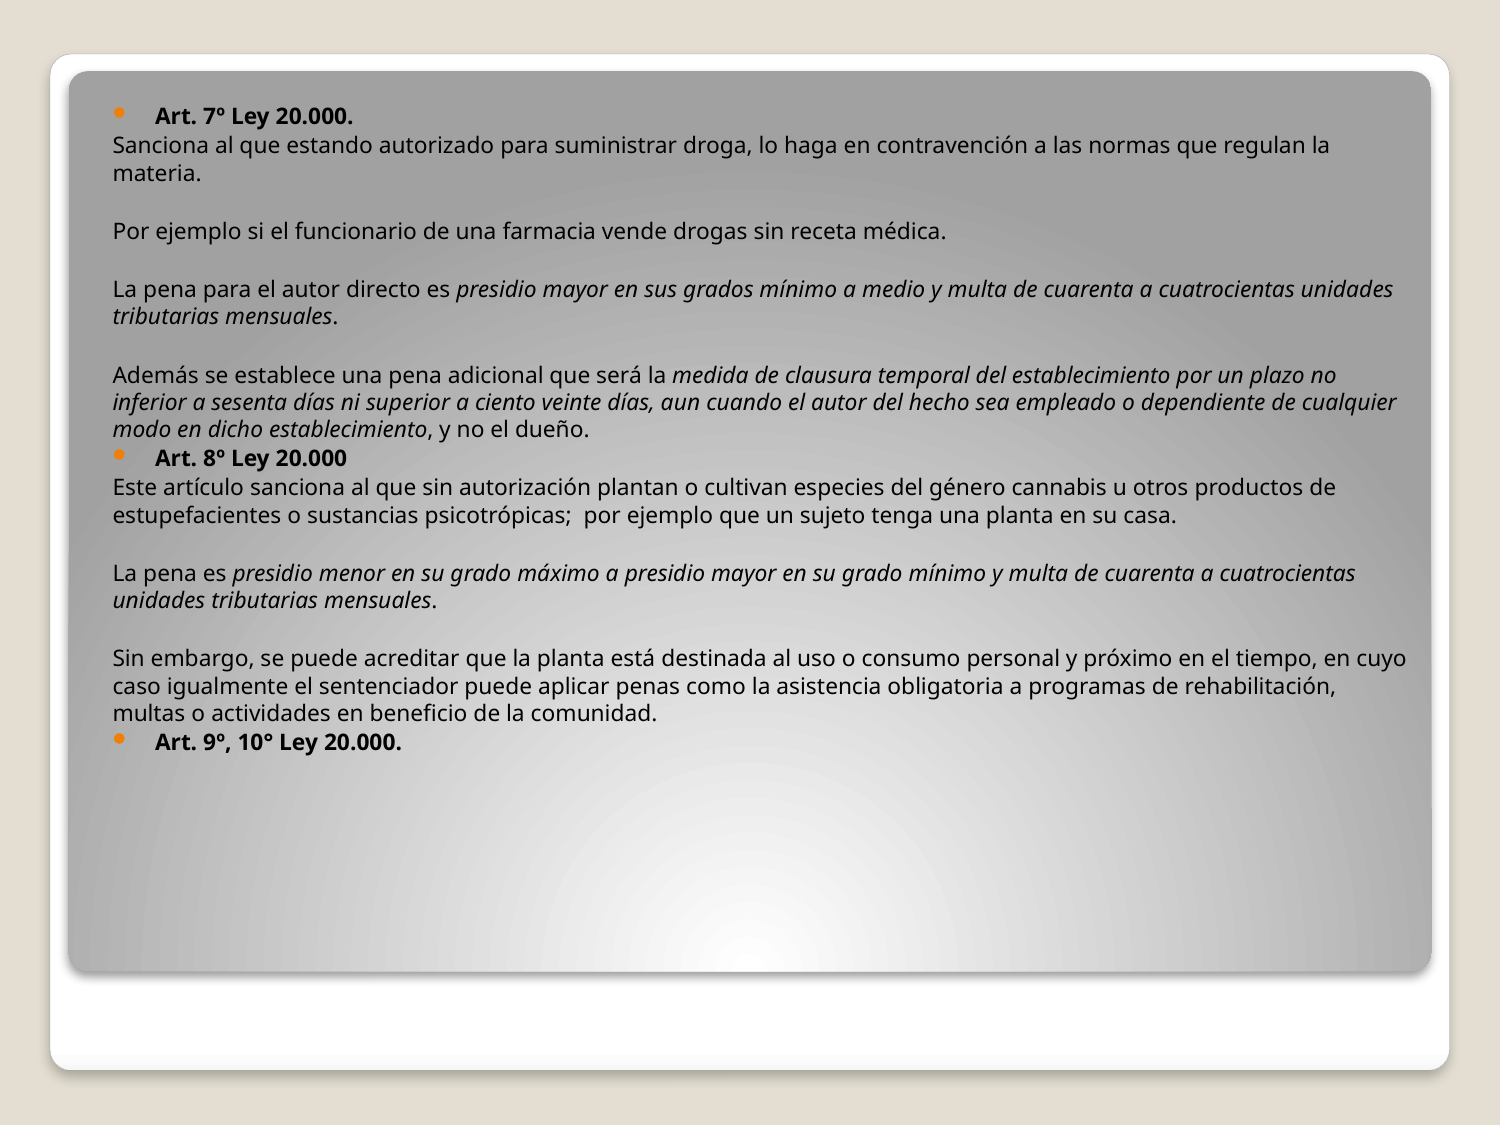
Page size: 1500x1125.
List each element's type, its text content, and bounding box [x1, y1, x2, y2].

list Art. 7º Ley 20.000. Sanciona al que estando autorizado para suministrar droga, lo haga en contravención a las normas que regulan la materia. Por ejemplo si el funcionario de una farmacia vende drogas sin receta médica. La pena para el autor directo es presidio mayor en sus grados mínimo a medio y multa de cuarenta a cuatrocientas unidades tributarias mensuales. Además se establece una pena adicional que será la medida de clausura temporal del establecimiento por un plazo no inferior a sesenta días ni superior a ciento veinte días, aun cuando el autor del hecho sea empleado o dependiente de cualquier modo en dicho establecimiento, y no el dueño. Art. 8º Ley 20.000 Este artículo sanciona al que sin autorización plantan o cultivan especies del género cannabis u otros productos de estupefacientes o sustancias psicotrópicas; por ejemplo que un sujeto tenga una planta en su casa. La pena es presidio menor en su grado máximo a presidio mayor en su grado mínimo y multa de cuarenta a cuatrocientas unidades tributarias mensuales. Sin embargo, se puede acreditar que la planta está destinada al uso o consumo personal y próximo en el tiempo, en cuyo caso igualmente el sentenciador puede aplicar penas como la asistencia obligatoria a programas de rehabilitación, multas o actividades en beneficio de la comunidad. Art. 9º, 10° Ley 20.000. [82, 86, 1425, 774]
